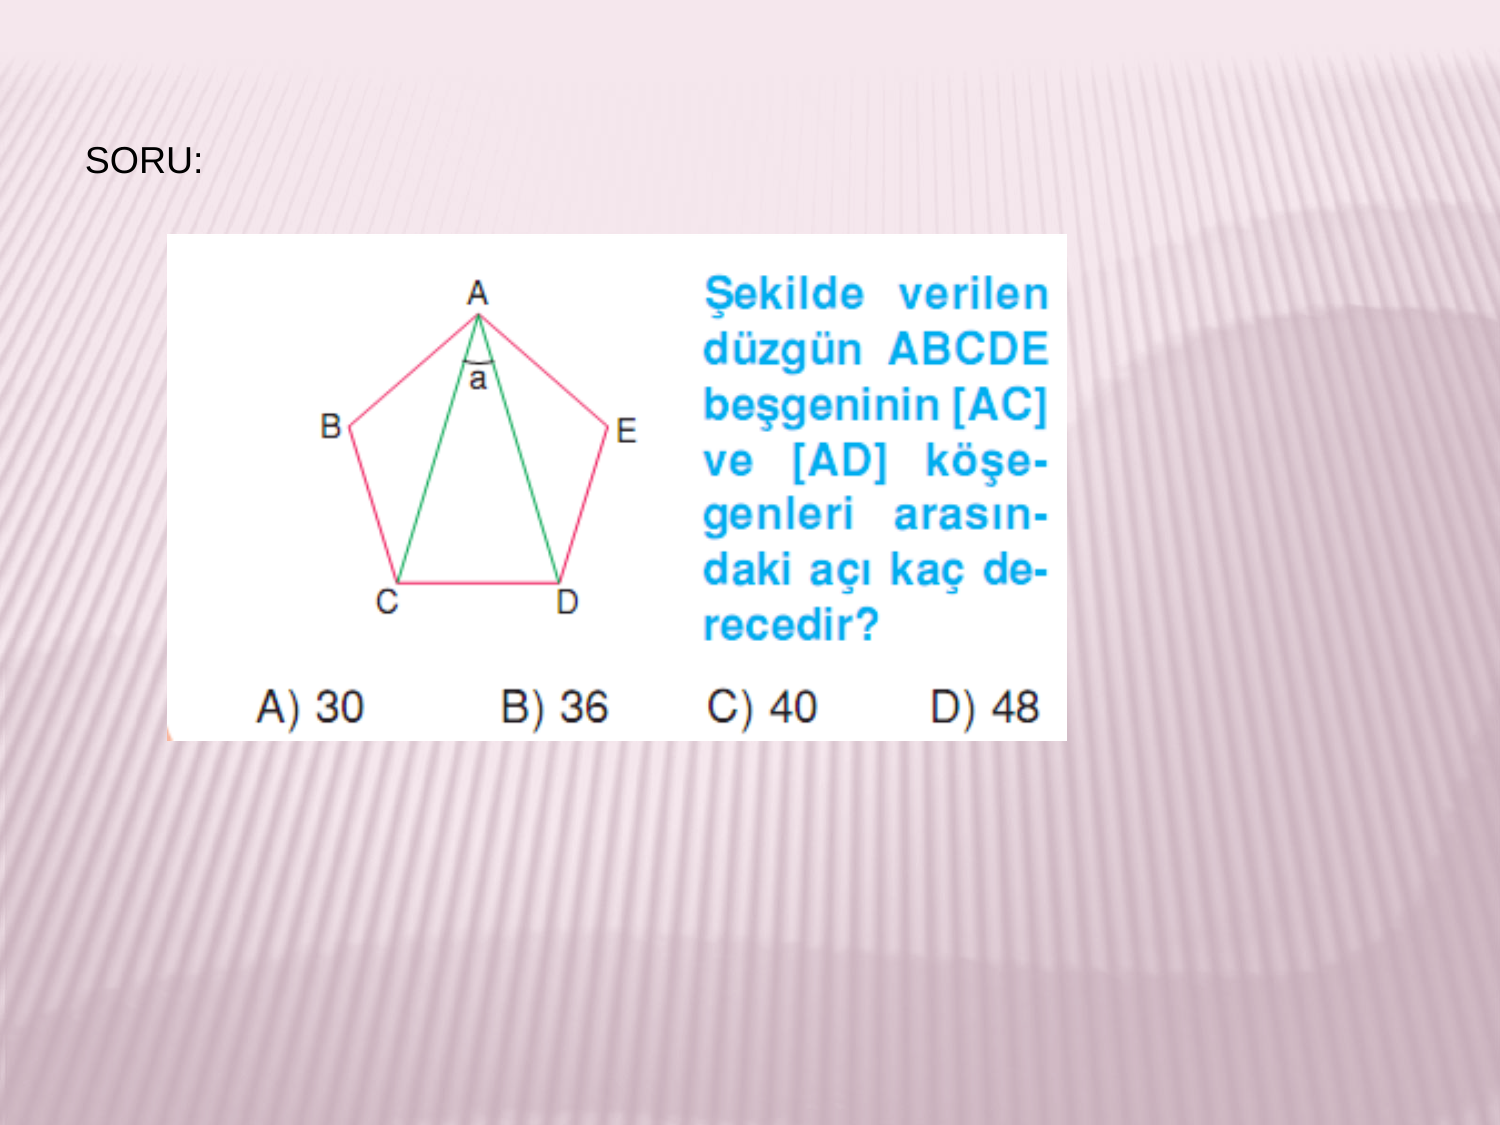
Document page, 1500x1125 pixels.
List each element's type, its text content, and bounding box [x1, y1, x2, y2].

picture [166, 234, 1067, 741]
text_box SORU: [70, 128, 411, 189]
